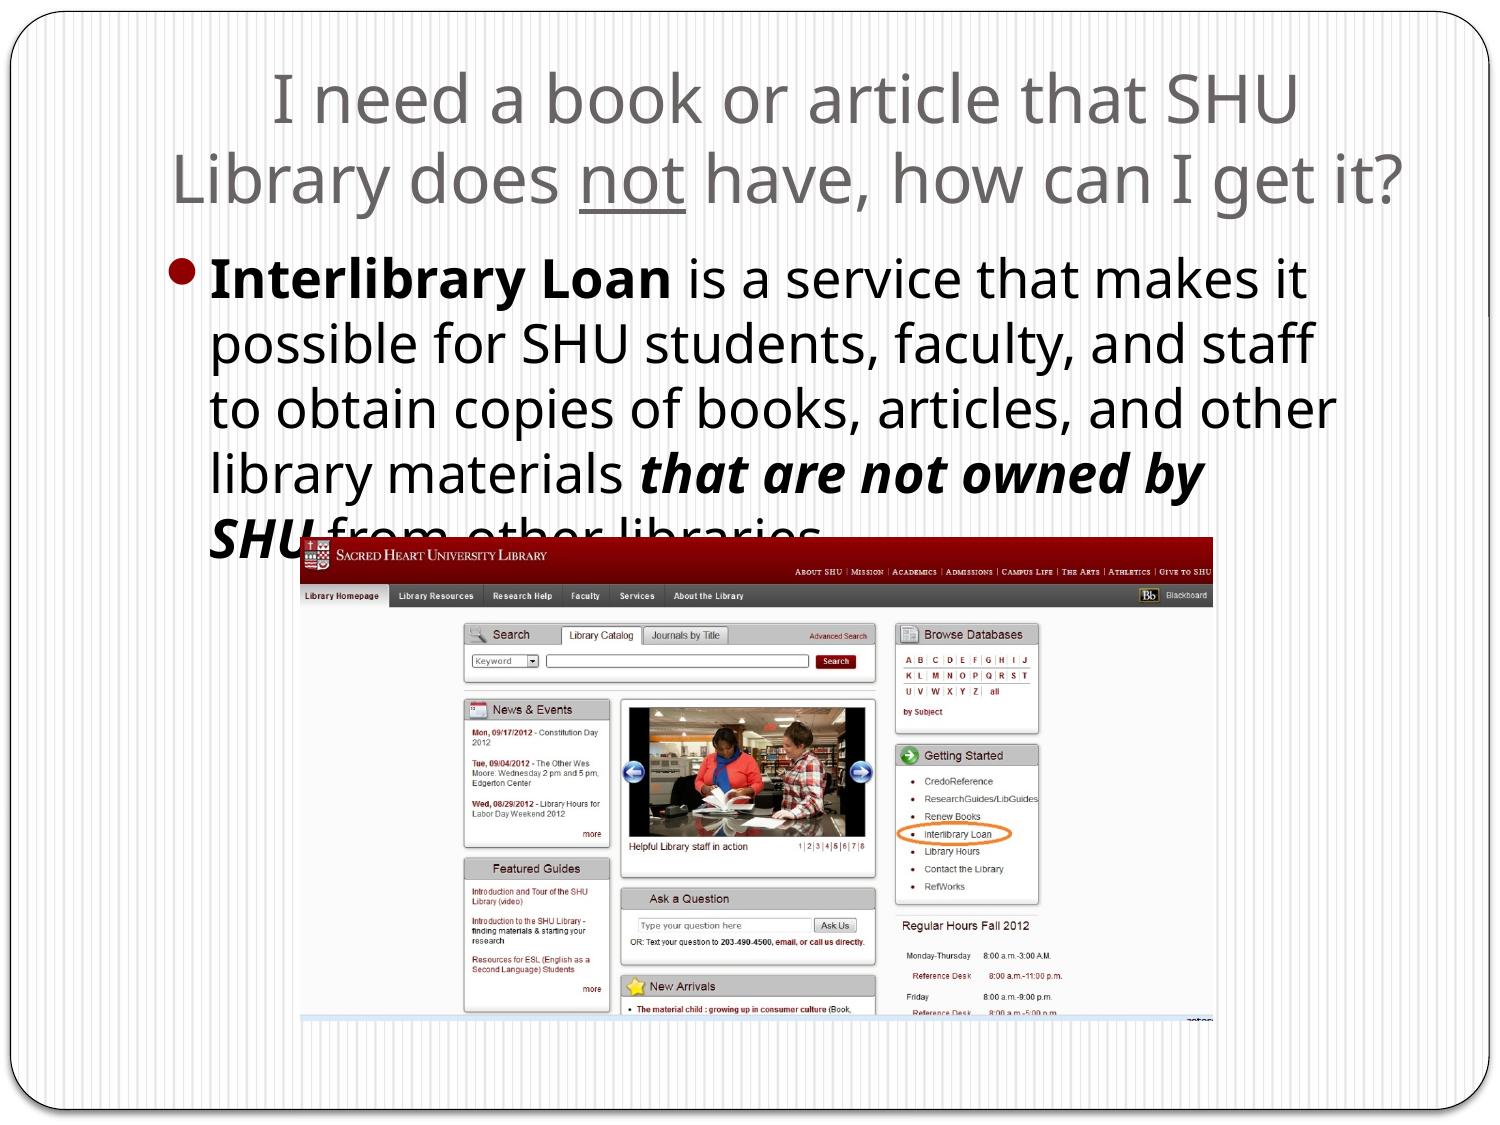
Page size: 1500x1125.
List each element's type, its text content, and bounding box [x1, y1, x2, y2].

picture [299, 537, 1213, 1022]
list Interlibrary Loan is a service that makes it possible for SHU students, faculty, and staff to obtain copies of books, articles, and other library materials that are not owned by SHU from other libraries. [150, 237, 1425, 988]
title I need a book or article that SHU Library does not have, how can I get it? [150, 45, 1425, 233]
